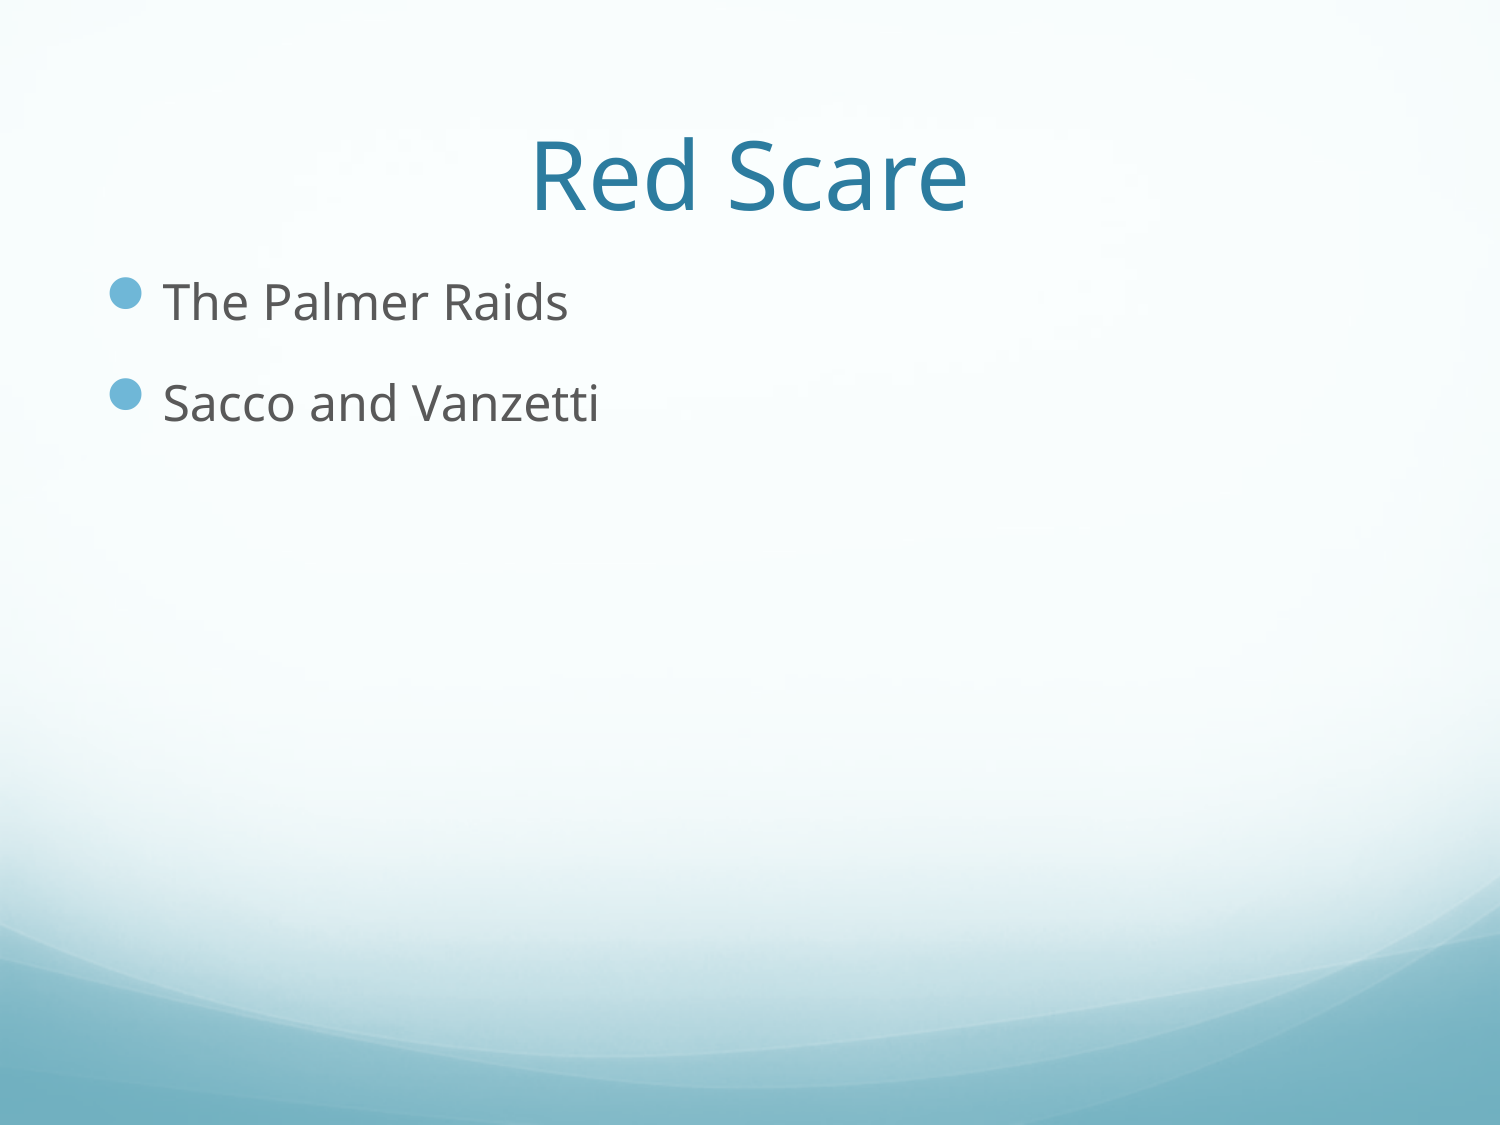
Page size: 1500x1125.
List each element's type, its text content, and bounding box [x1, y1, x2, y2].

list The Palmer Raids Sacco and Vanzetti [90, 262, 1410, 975]
title Red Scare [90, 17, 1410, 237]
